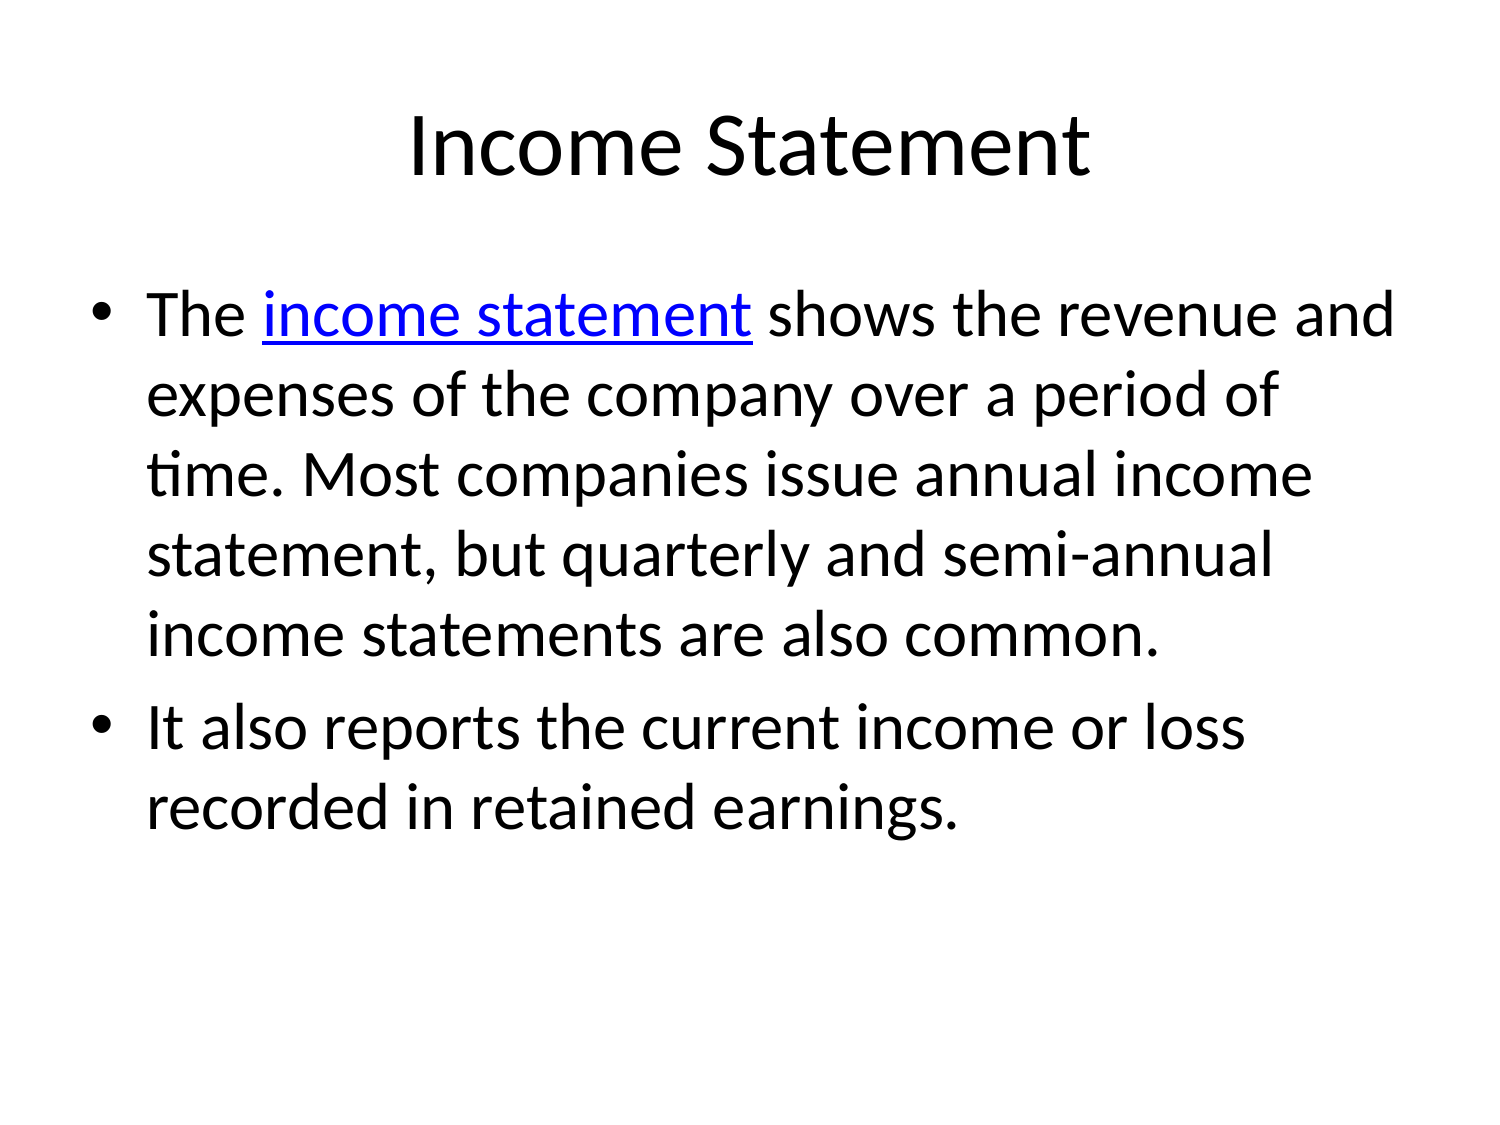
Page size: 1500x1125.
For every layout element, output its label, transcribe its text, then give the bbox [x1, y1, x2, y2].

title Income Statement [75, 45, 1425, 233]
list The income statement shows the revenue and expenses of the company over a period of time. Most companies issue annual income statement, but quarterly and semi-annual income statements are also common. It also reports the current income or loss recorded in retained earnings. [75, 262, 1425, 1005]
